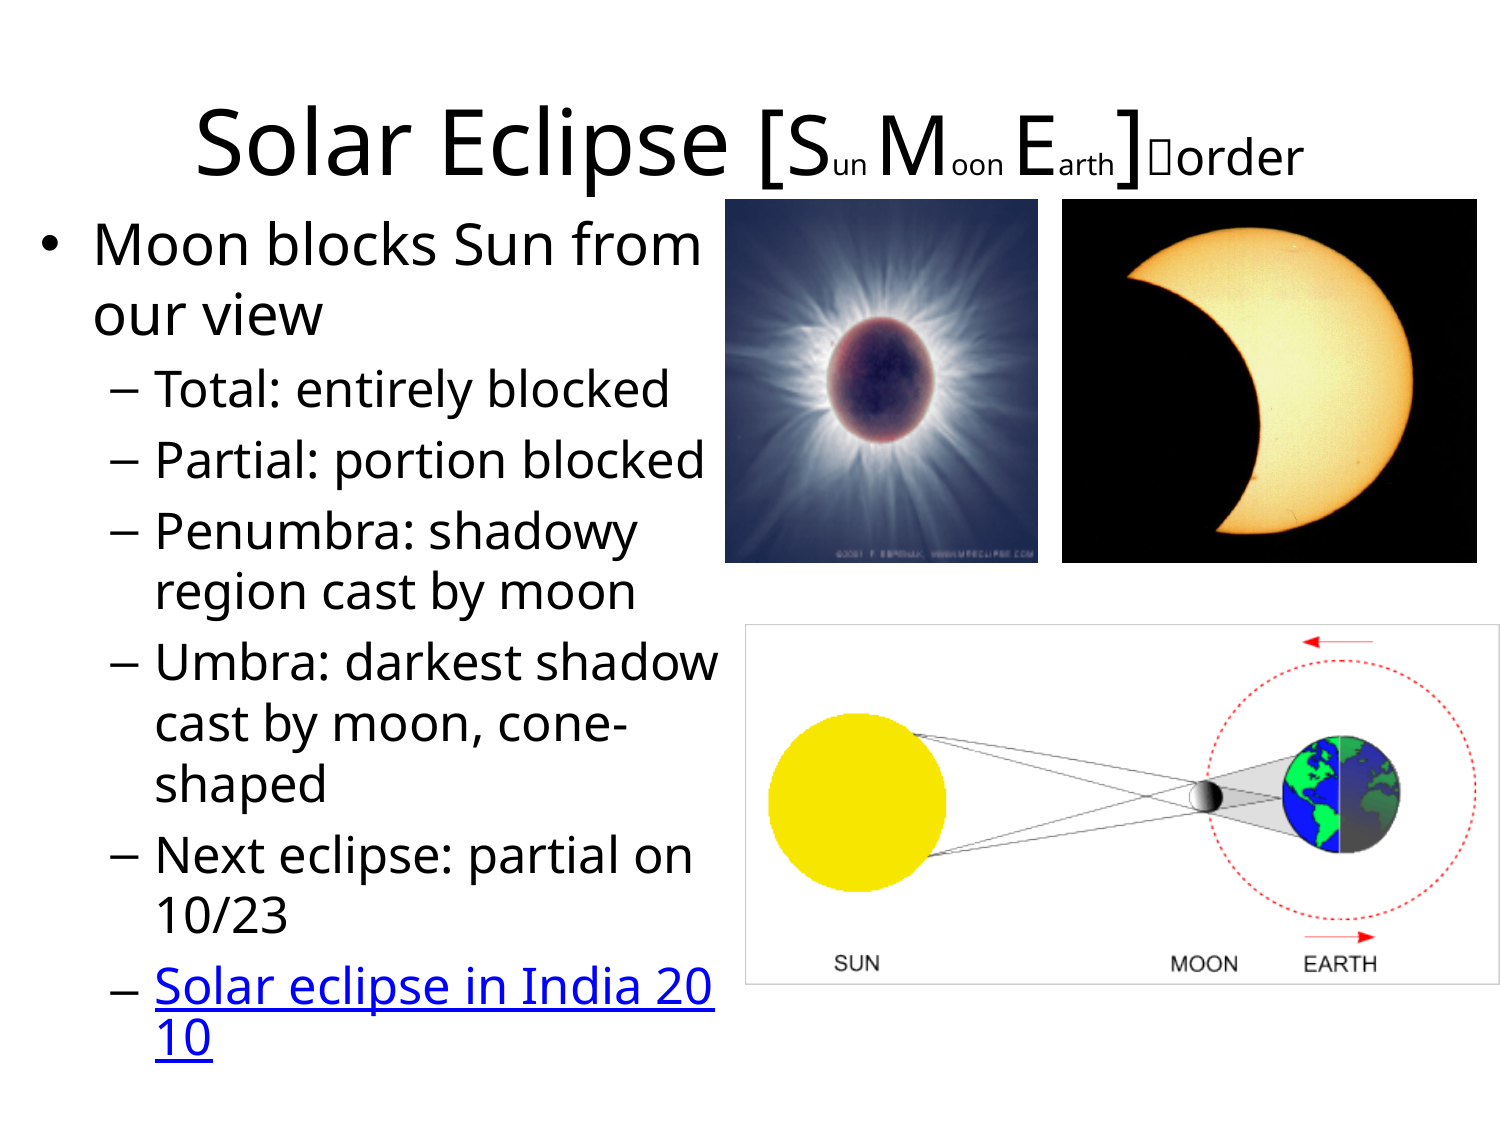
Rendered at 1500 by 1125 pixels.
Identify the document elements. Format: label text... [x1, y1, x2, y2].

title Solar Eclipse [Sun Moon Earth]order [75, 45, 1425, 233]
picture [745, 624, 1500, 985]
list Moon blocks Sun from our view Total: entirely blocked Partial: portion blocked Penumbra: shadowy region cast by moon Umbra: darkest shadow cast by moon, cone-shaped Next eclipse: partial on 10/23 Solar eclipse in India 2010 [24, 200, 738, 1045]
picture [1062, 199, 1477, 563]
picture [724, 199, 1038, 563]
